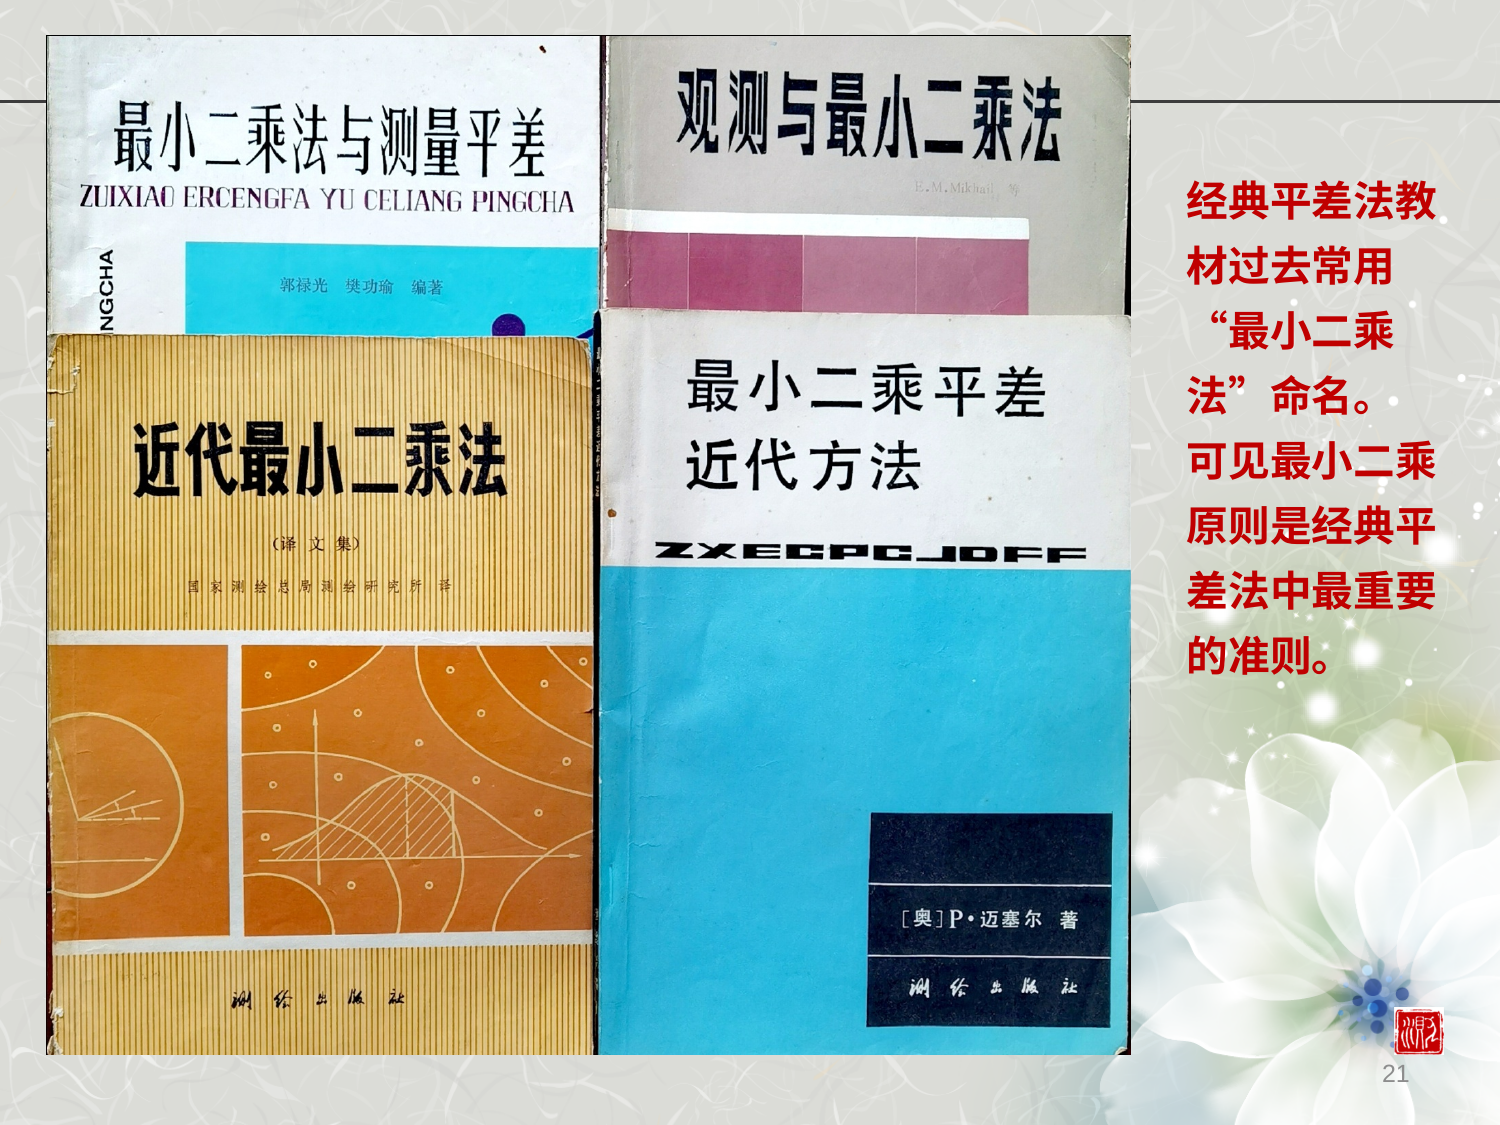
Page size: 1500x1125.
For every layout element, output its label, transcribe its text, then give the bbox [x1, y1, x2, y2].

picture [0, 0, 1500, 1125]
text_box 经典平差法教材过去常用“最小二乘法”命名。 可见最小二乘原则是经典平差法中最重要的准则。 [1171, 152, 1465, 688]
slide_number 21 [1074, 1042, 1425, 1103]
